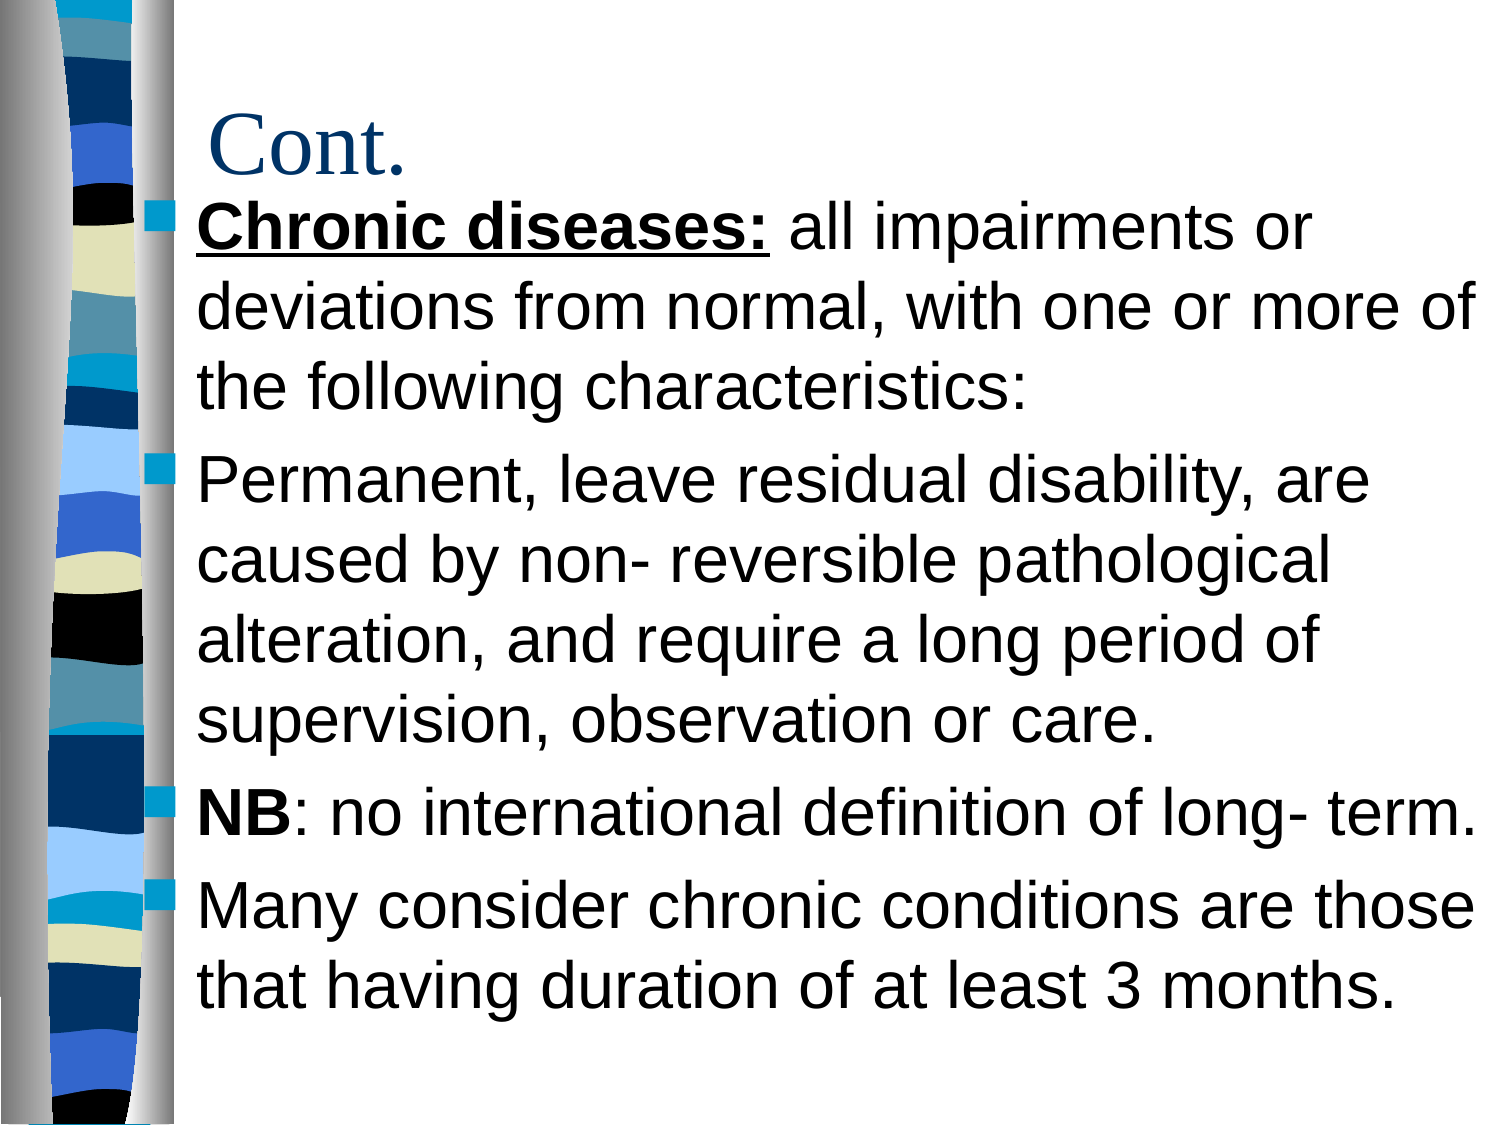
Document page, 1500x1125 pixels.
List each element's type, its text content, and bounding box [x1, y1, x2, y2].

title Cont. [192, 74, 1468, 174]
list Chronic diseases: all impairments or deviations from normal, with one or more of the following characteristics: Permanent, leave residual disability, are caused by non- reversible pathological alteration, and require a long period of supervision, observation or care. NB: no international definition of long- term. Many consider chronic conditions are those that having duration of at least 3 months. [124, 174, 1500, 1088]
